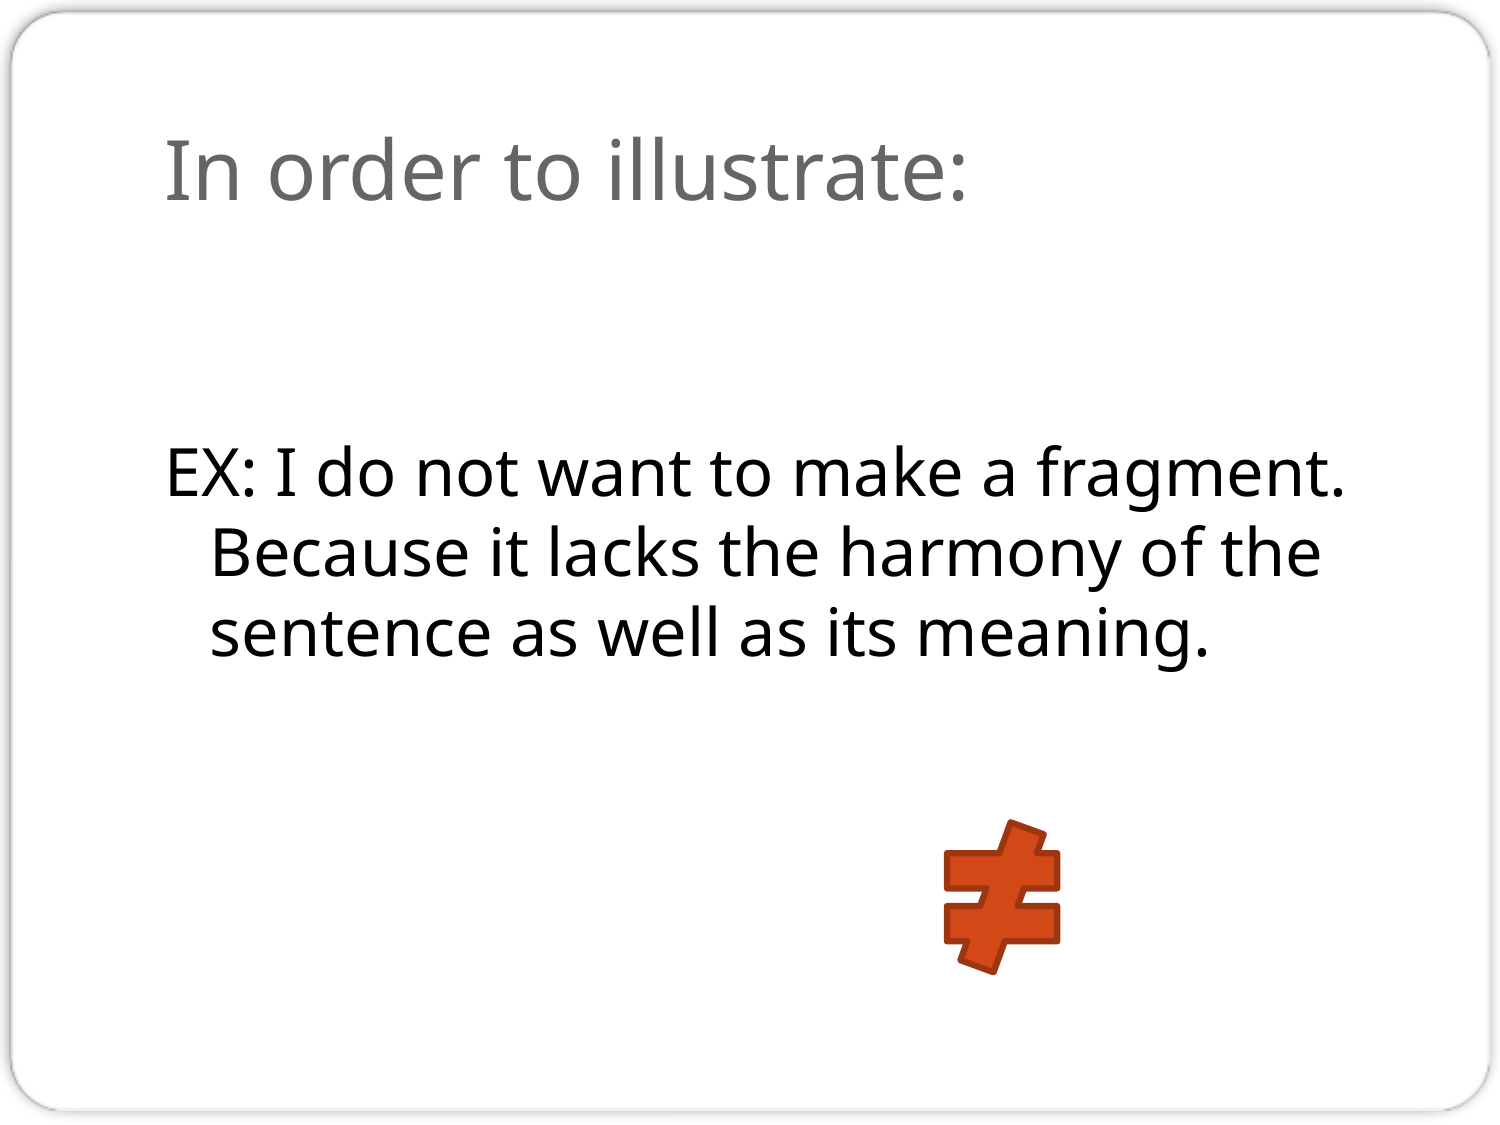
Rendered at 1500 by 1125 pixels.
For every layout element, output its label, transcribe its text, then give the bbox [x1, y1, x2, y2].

title In order to illustrate: [150, 45, 1425, 233]
text_box [943, 819, 1061, 976]
list EX: I do not want to make a fragment. Because it lacks the harmony of the sentence as well as its meaning. [150, 237, 1425, 988]
